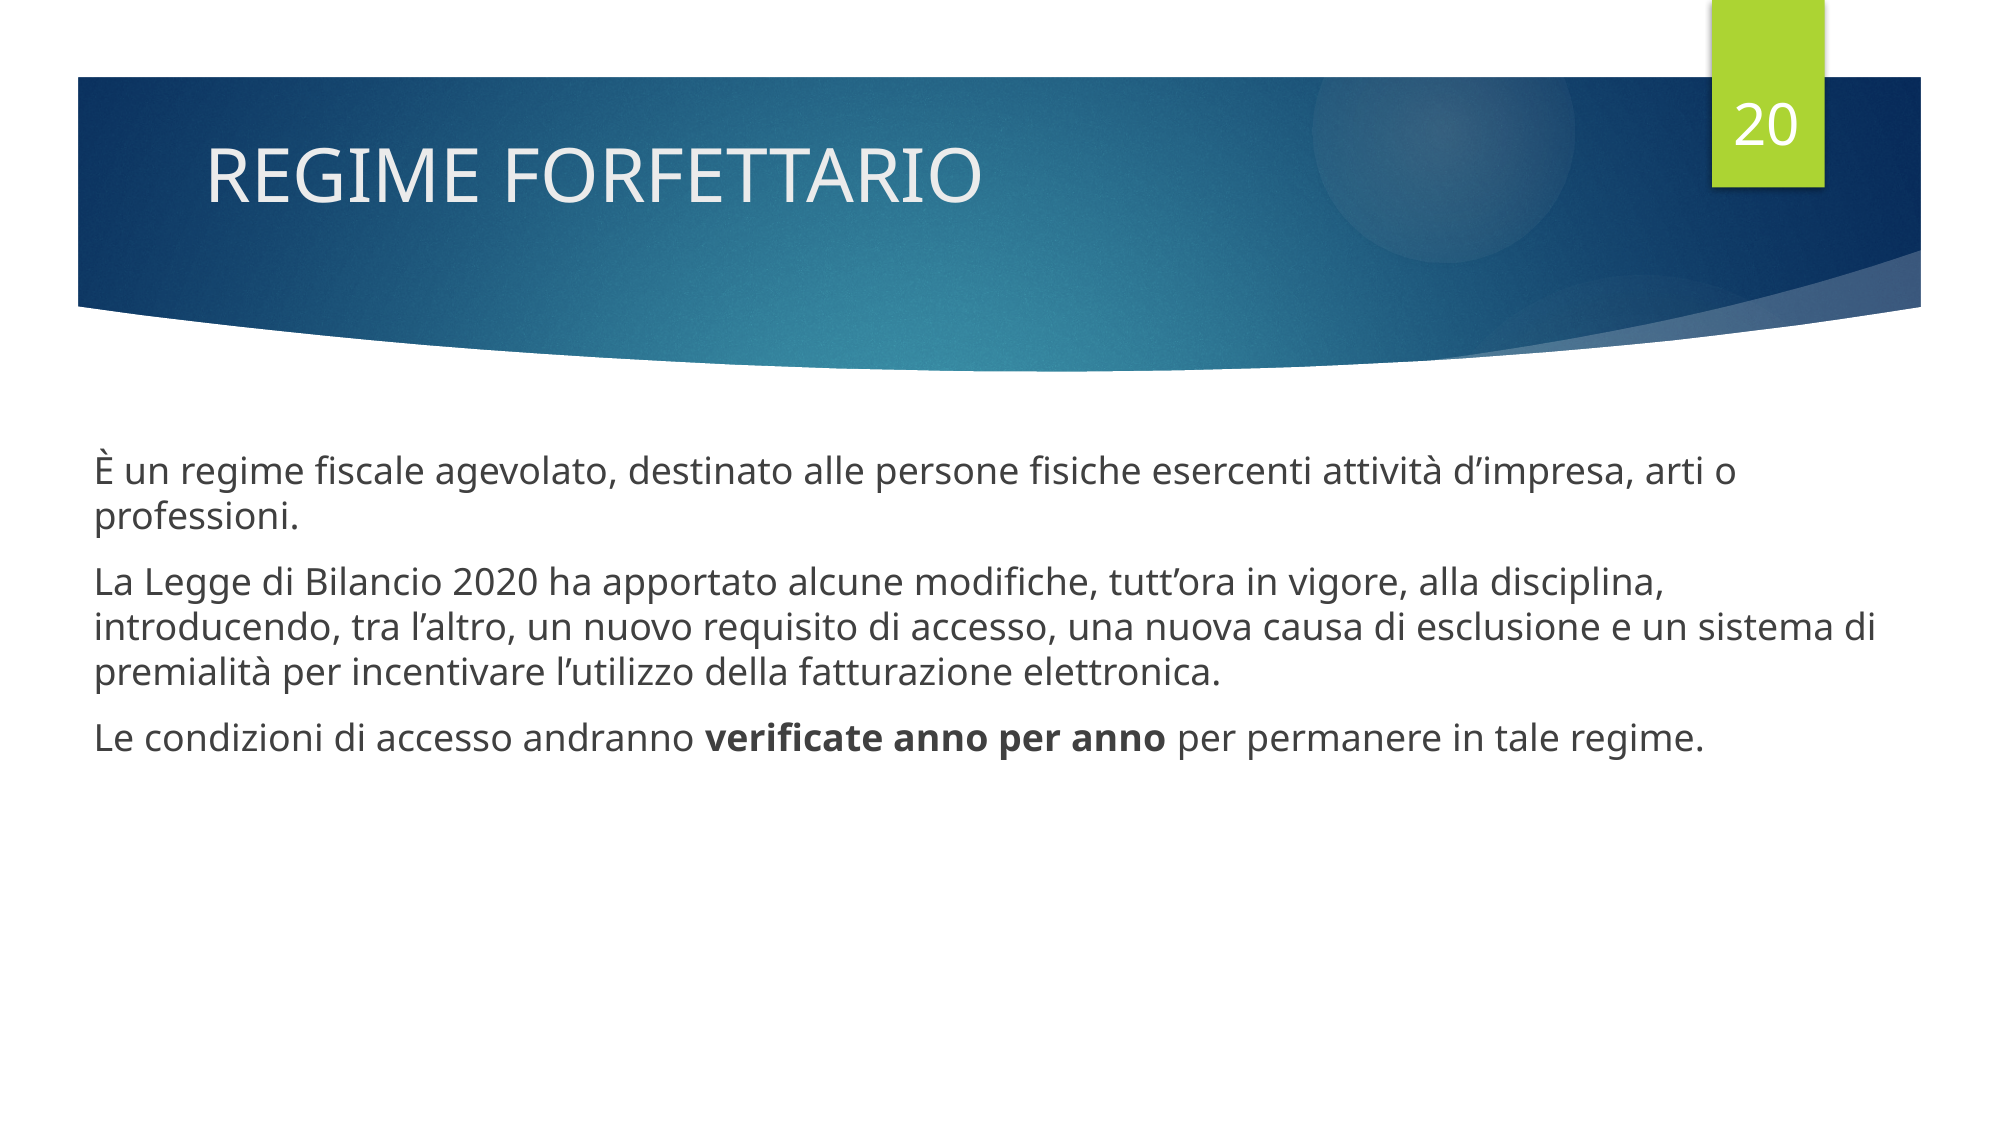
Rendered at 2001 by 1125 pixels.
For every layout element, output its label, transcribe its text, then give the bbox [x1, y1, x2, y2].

list È un regime fiscale agevolato, destinato alle persone fisiche esercenti attività d’impresa, arti o professioni. La Legge di Bilancio 2020 ha apportato alcune modifiche, tutt’ora in vigore, alla disciplina, introducendo, tra l’altro, un nuovo requisito di accesso, una nuova causa di esclusione e un sistema di premialità per incentivare l’utilizzo della fatturazione elettronica. Le condizioni di accesso andranno verificate anno per anno per permanere in tale regime. [78, 439, 1922, 1001]
slide_number 20 [1698, 48, 1836, 175]
title REGIME FORFETTARIO [189, 159, 1627, 276]
